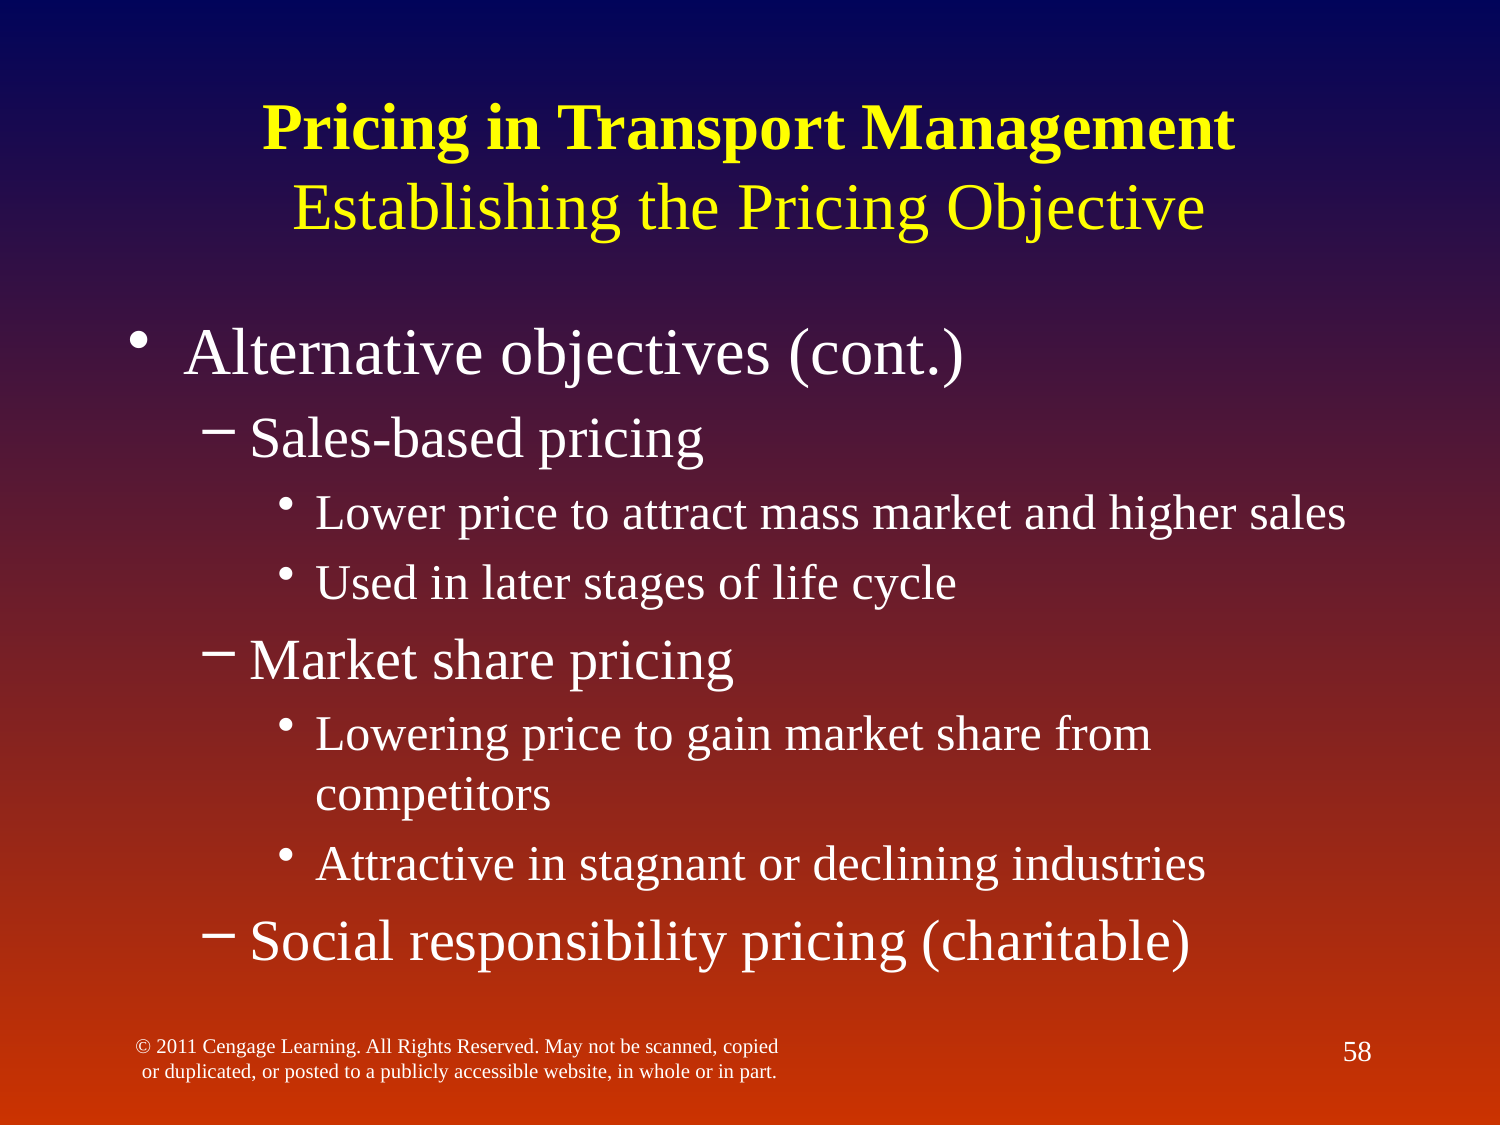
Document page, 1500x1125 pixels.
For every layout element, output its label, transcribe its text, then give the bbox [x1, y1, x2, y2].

list Alternative objectives (cont.) Sales-based pricing Lower price to attract mass market and higher sales Used in later stages of life cycle Market share pricing Lowering price to gain market share from competitors Attractive in stagnant or declining industries Social responsibility pricing (charitable) [112, 299, 1388, 1026]
footer © 2011 Cengage Learning. All Rights Reserved. May not be scanned, copied or duplicated, or posted to a publicly accessible website, in whole or in part. [112, 1026, 813, 1101]
slide_number 58 [1074, 1026, 1388, 1101]
title Pricing in Transport Management Establishing the Pricing Objective [112, 62, 1388, 263]
